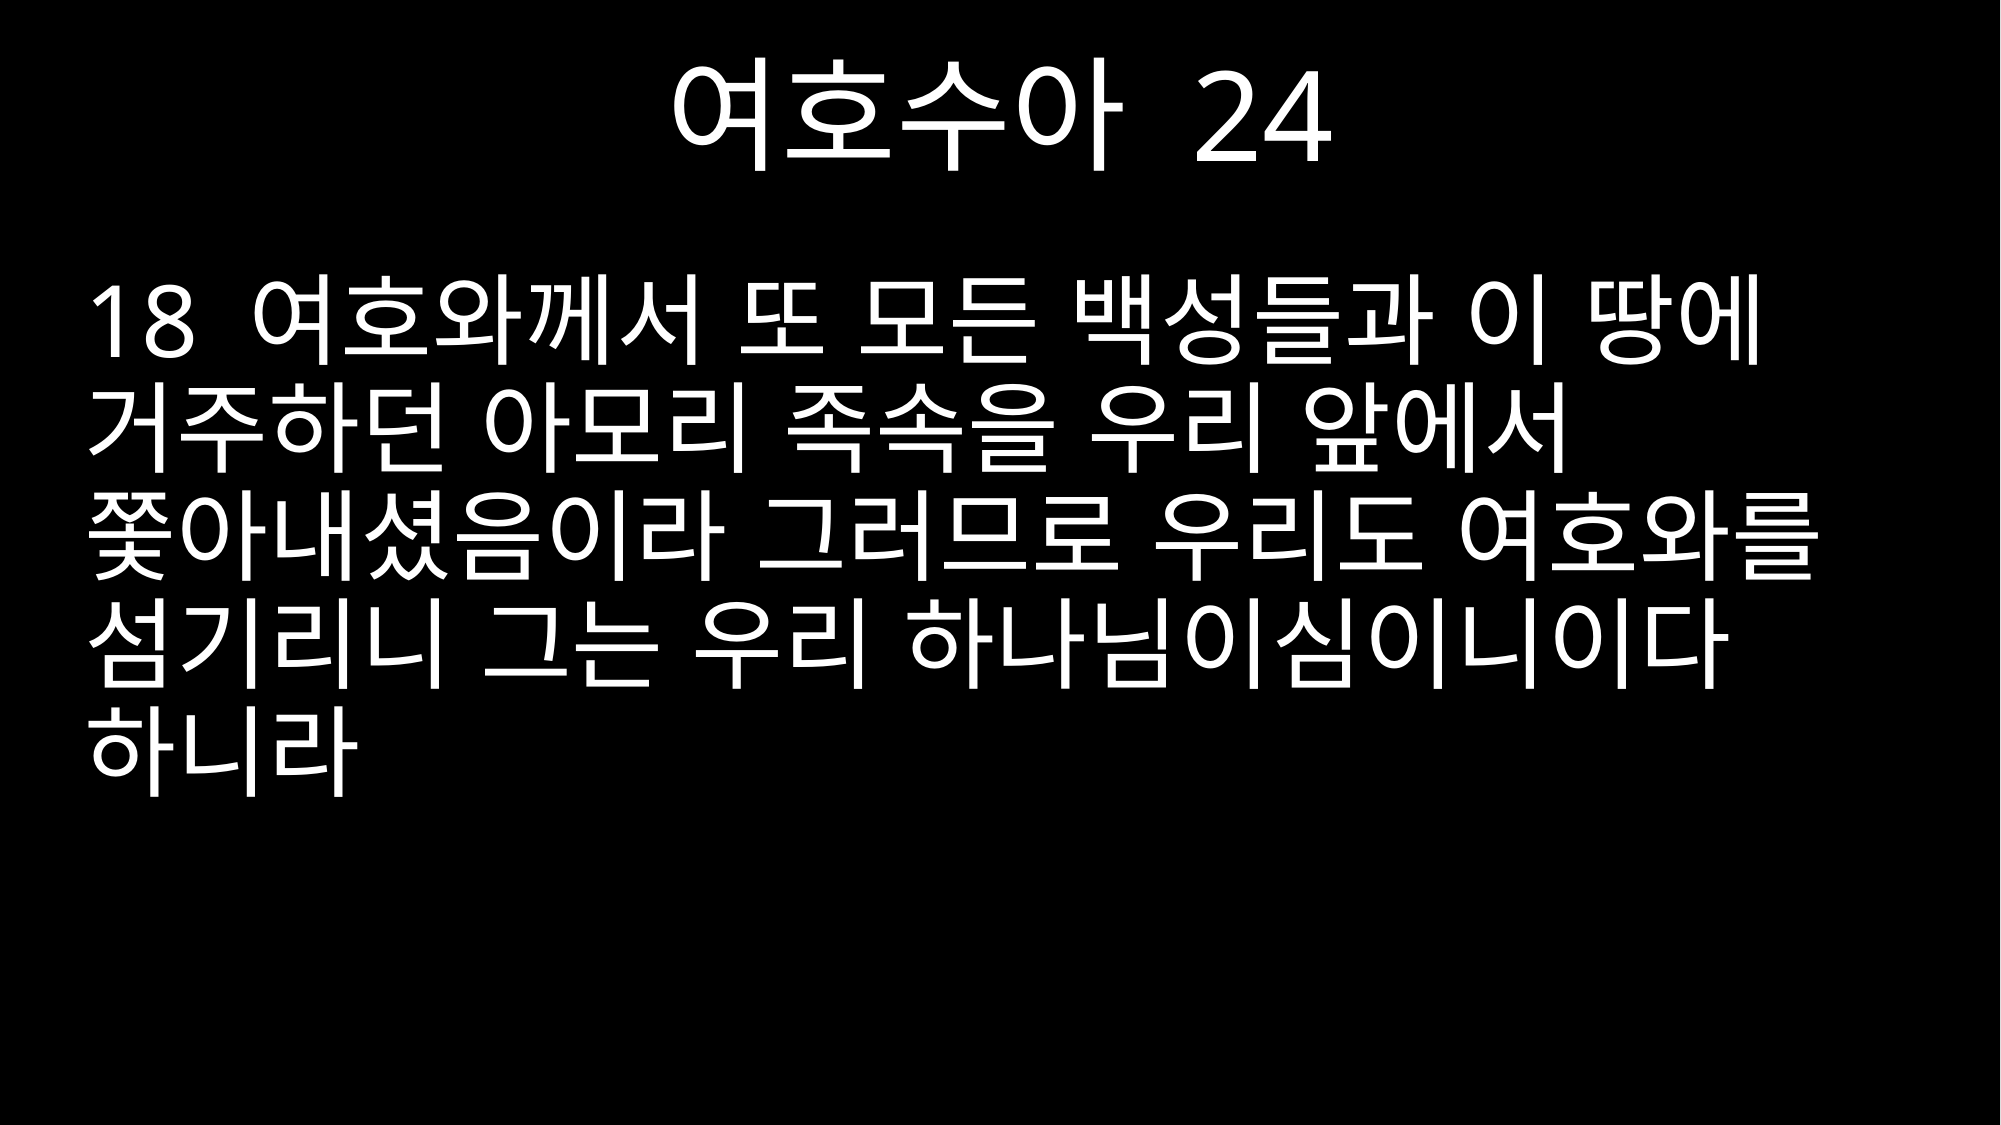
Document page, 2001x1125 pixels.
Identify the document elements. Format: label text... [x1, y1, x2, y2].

footer 여호수아 24 [0, 32, 2000, 192]
list 18 여호와께서 또 모든 백성들과 이 땅에 거주하던 아모리 족속을 우리 앞에서 쫓아내셨음이라 그러므로 우리도 여호와를 섬기리니 그는 우리 하나님이심이니이다 하니라 [69, 263, 1953, 423]
picture [0, 0, 2001, 1125]
